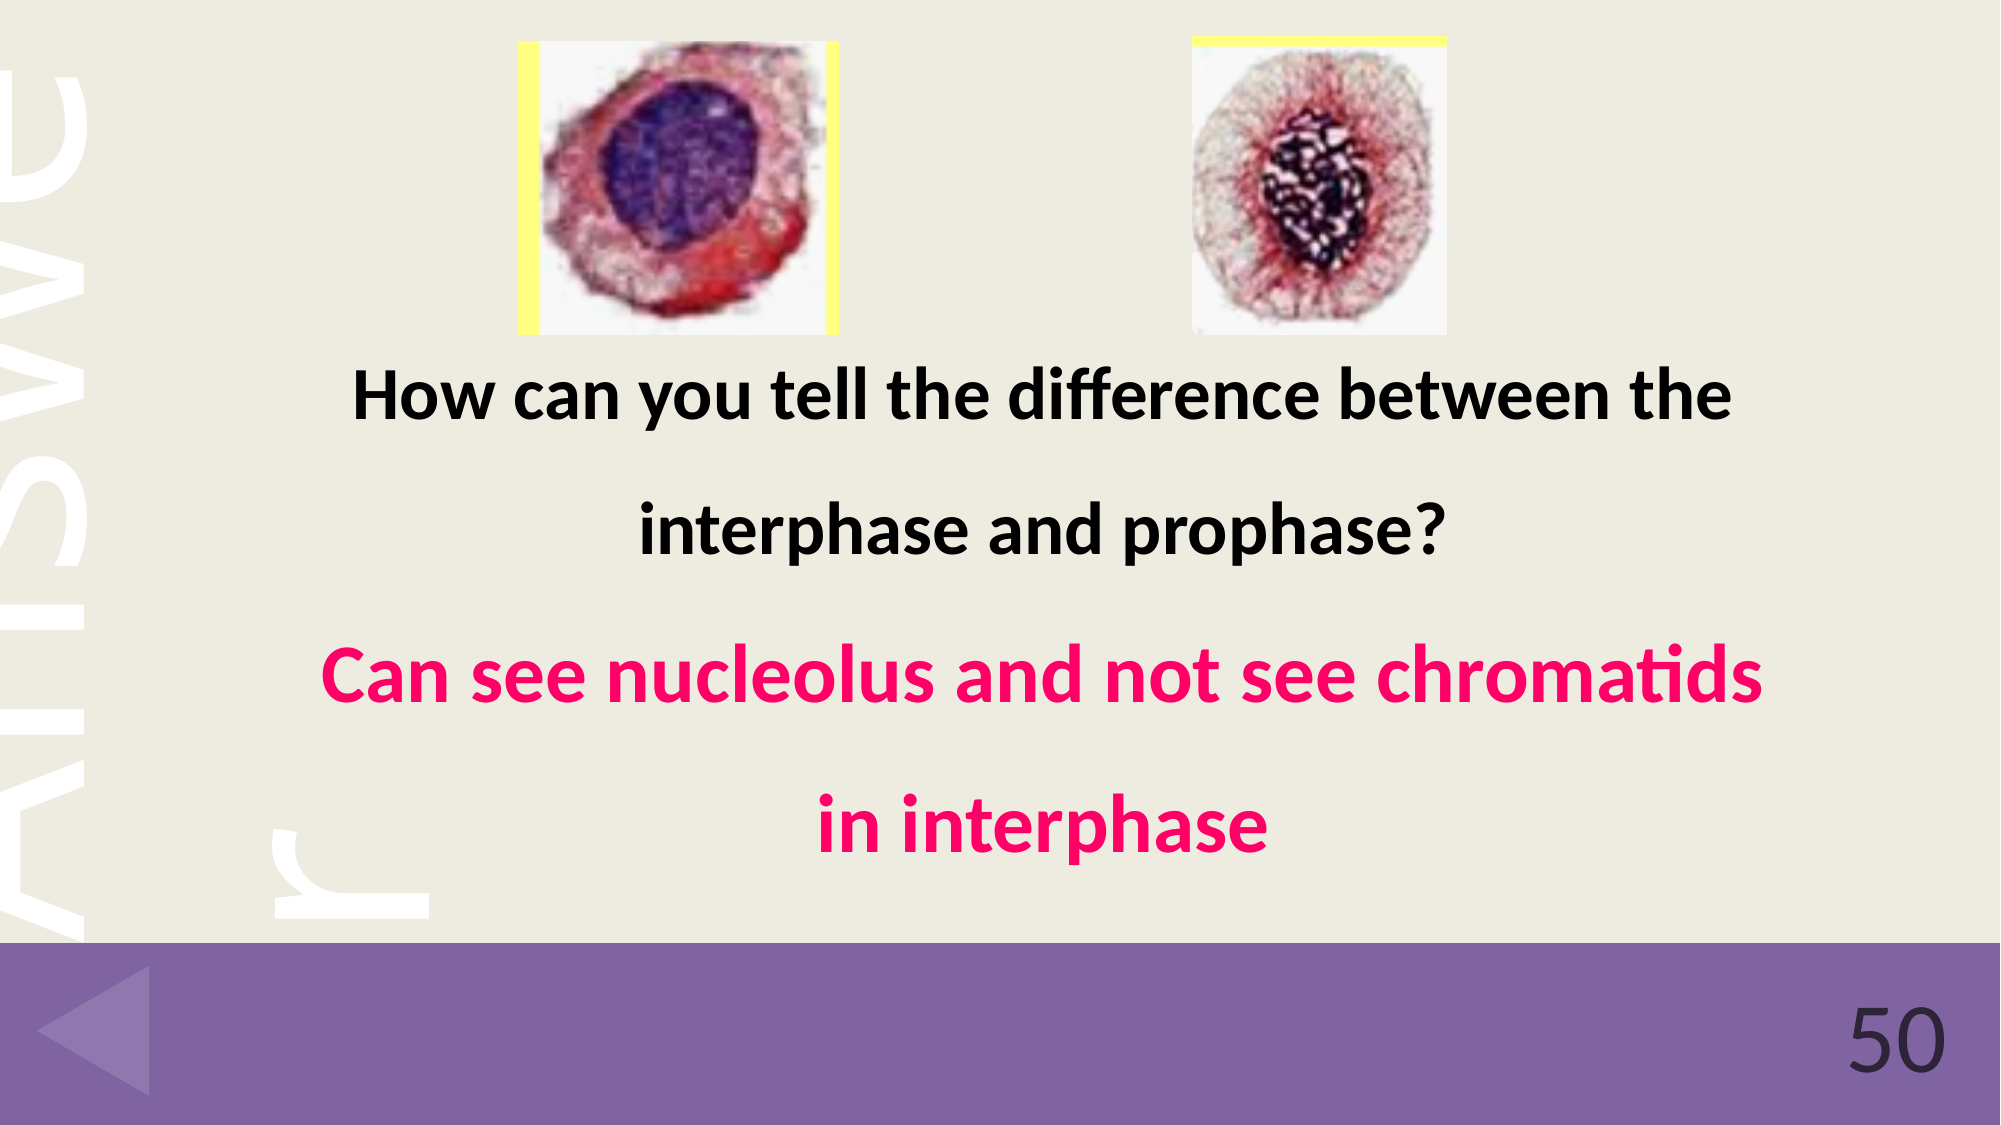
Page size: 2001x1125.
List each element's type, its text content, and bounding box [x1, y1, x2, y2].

picture [518, 41, 839, 335]
list How can you tell the difference between the interphase and prophase? Can see nucleolus and not see chromatids in interphase [302, 307, 1785, 862]
picture [1191, 36, 1447, 335]
list 50 [1494, 967, 1963, 1097]
